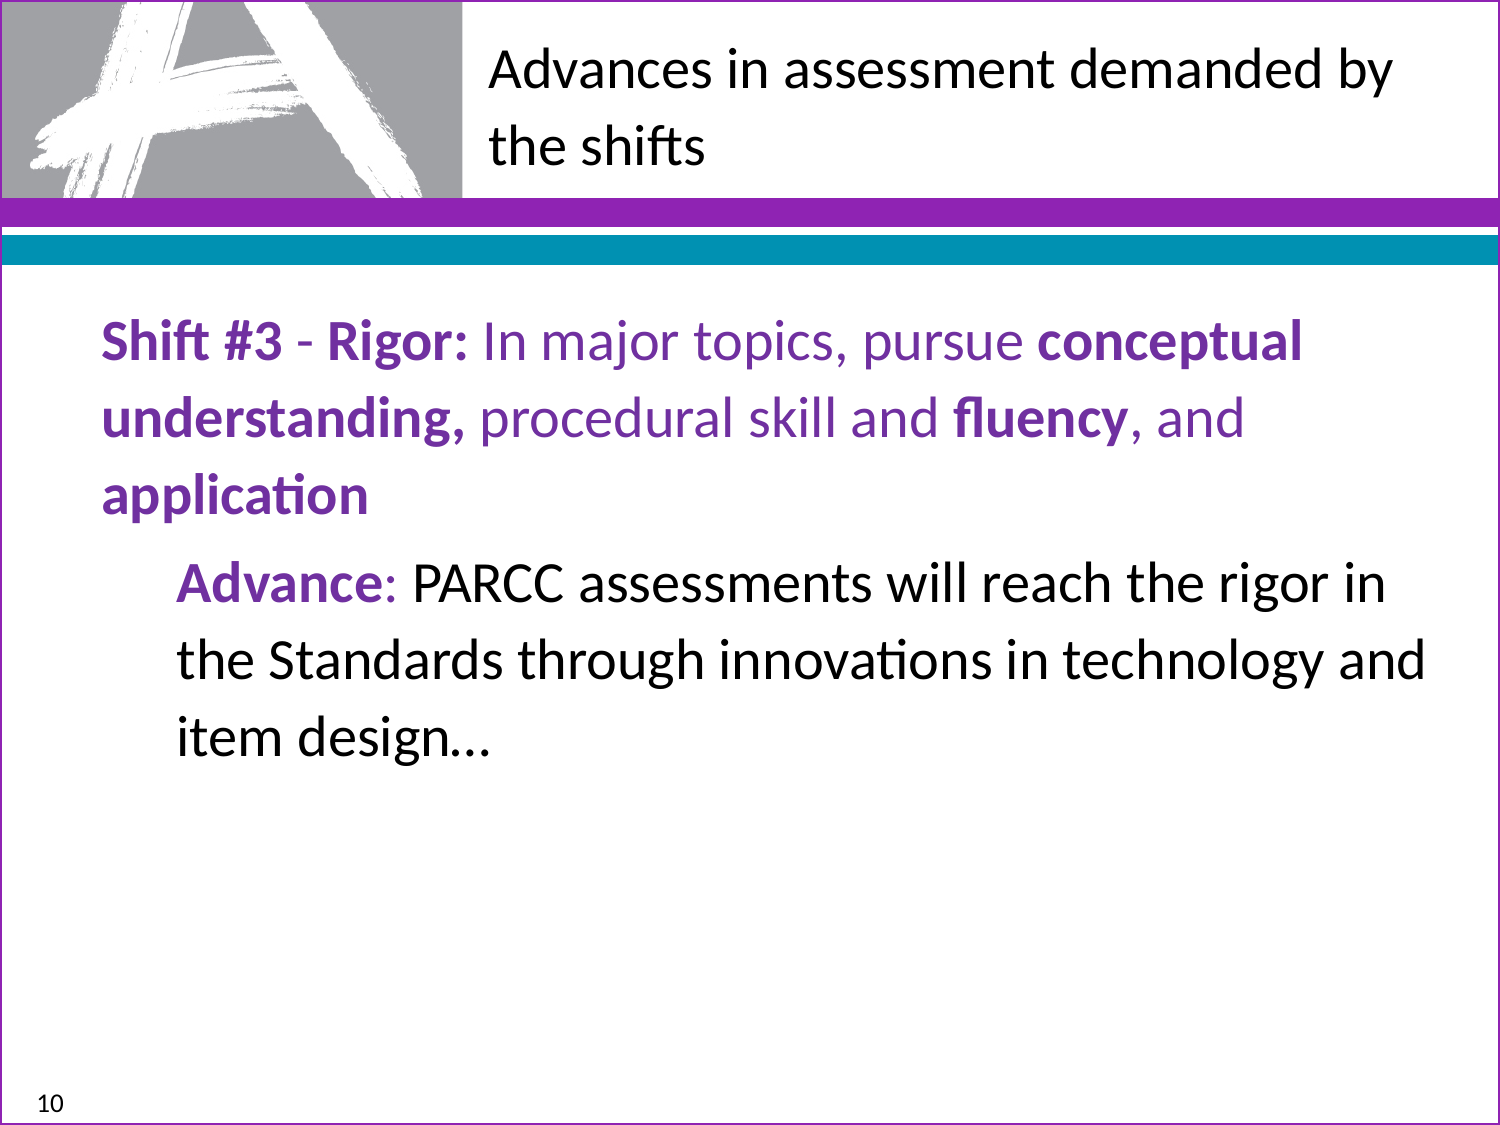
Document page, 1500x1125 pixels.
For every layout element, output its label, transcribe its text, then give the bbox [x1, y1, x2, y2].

list Shift #3 - Rigor: In major topics, pursue conceptual understanding, procedural skill and fluency, and application Advance: PARCC assessments will reach the rigor in the Standards through innovations in technology and item design… [75, 287, 1450, 913]
slide_number 10 [0, 1077, 100, 1125]
title Advances in assessment demanded by the shifts [462, 0, 1500, 200]
picture [2, 2, 462, 198]
